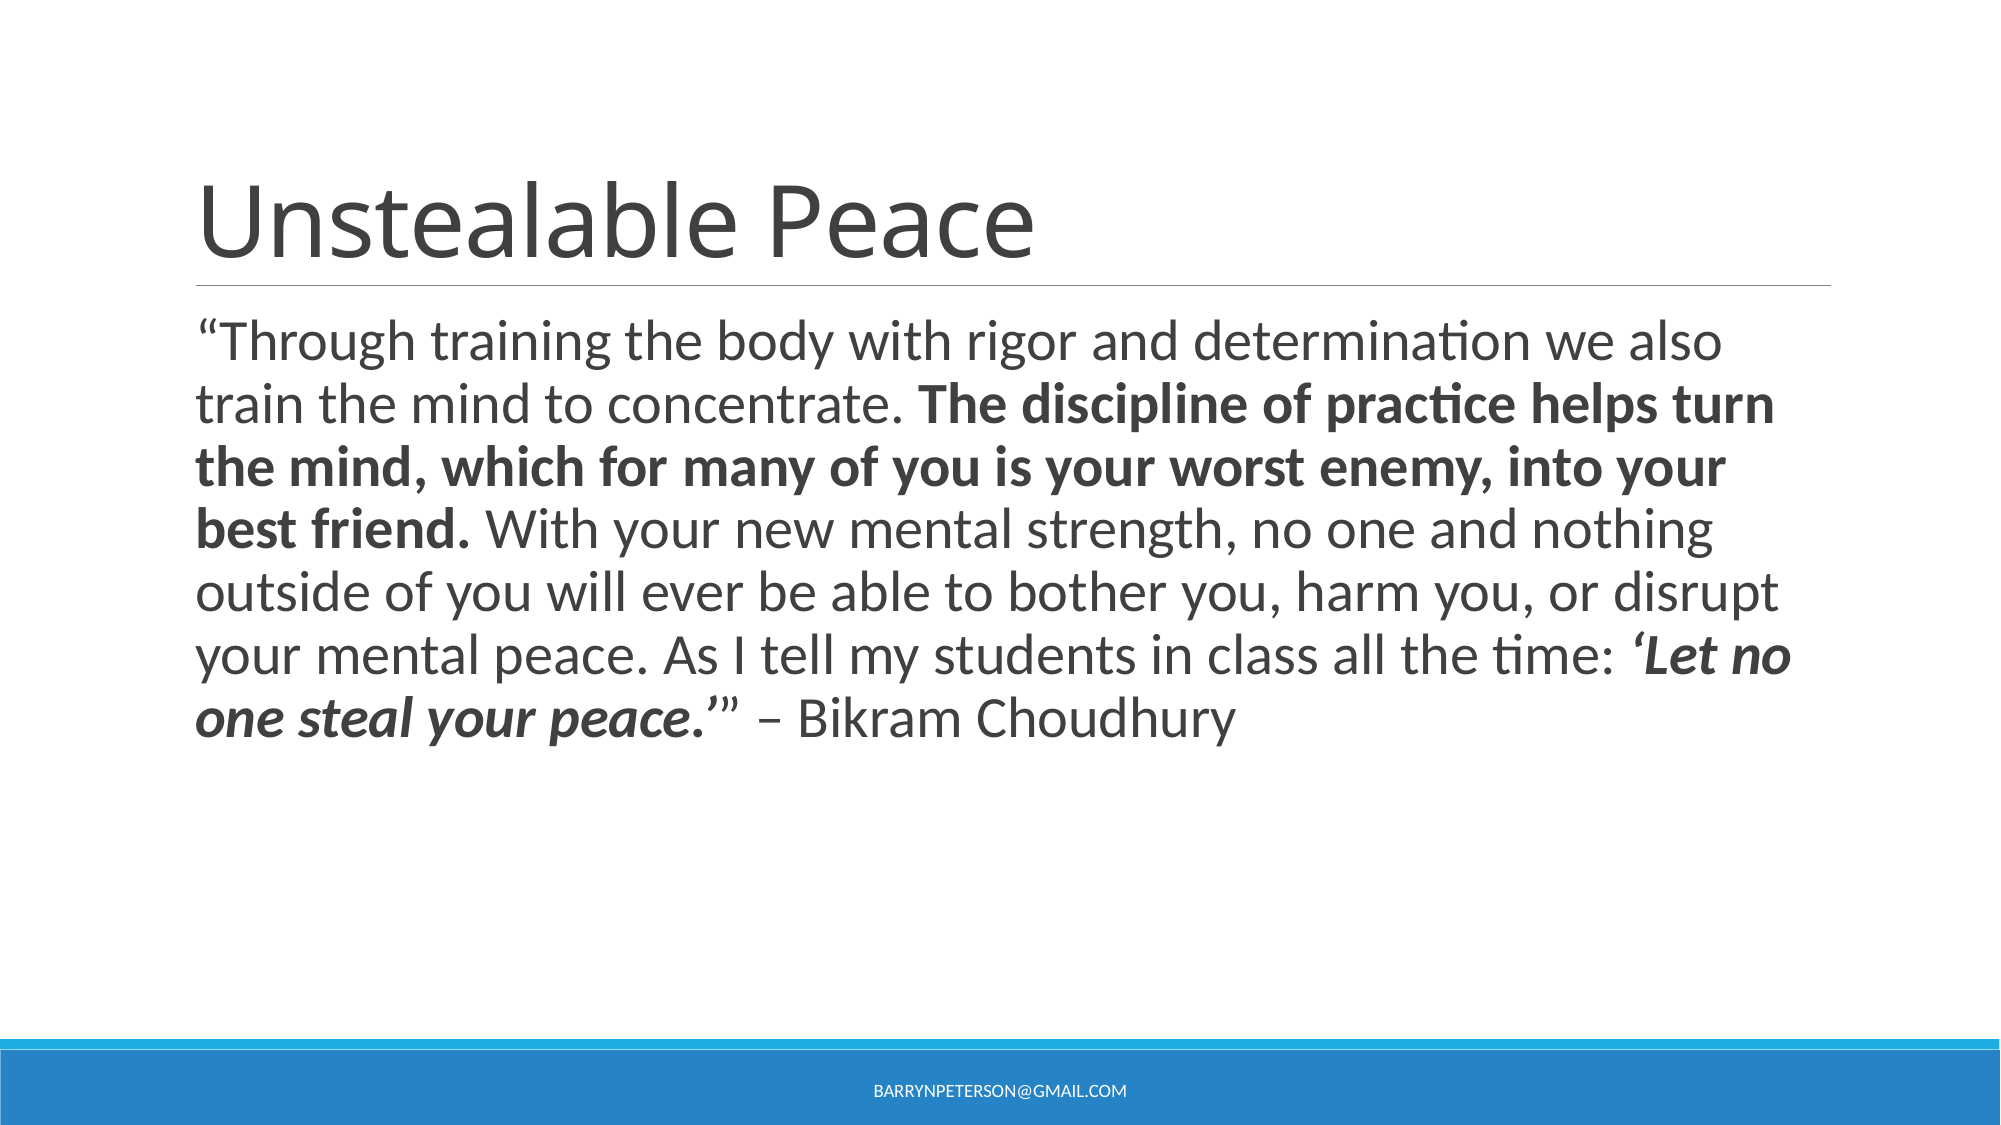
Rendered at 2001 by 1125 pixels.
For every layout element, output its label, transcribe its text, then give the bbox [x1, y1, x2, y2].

footer barrynpeterson@gmail.com [604, 1059, 1396, 1120]
title Unstealable Peace [180, 47, 1830, 285]
list “Through training the body with rigor and determination we also train the mind to concentrate. The discipline of practice helps turn the mind, which for many of you is your worst enemy, into your best friend. With your new mental strength, no one and nothing outside of you will ever be able to bother you, harm you, or disrupt your mental peace. As I tell my students in class all the time: ‘Let no one steal your peace.’” – Bikram Choudhury [180, 302, 1830, 963]
